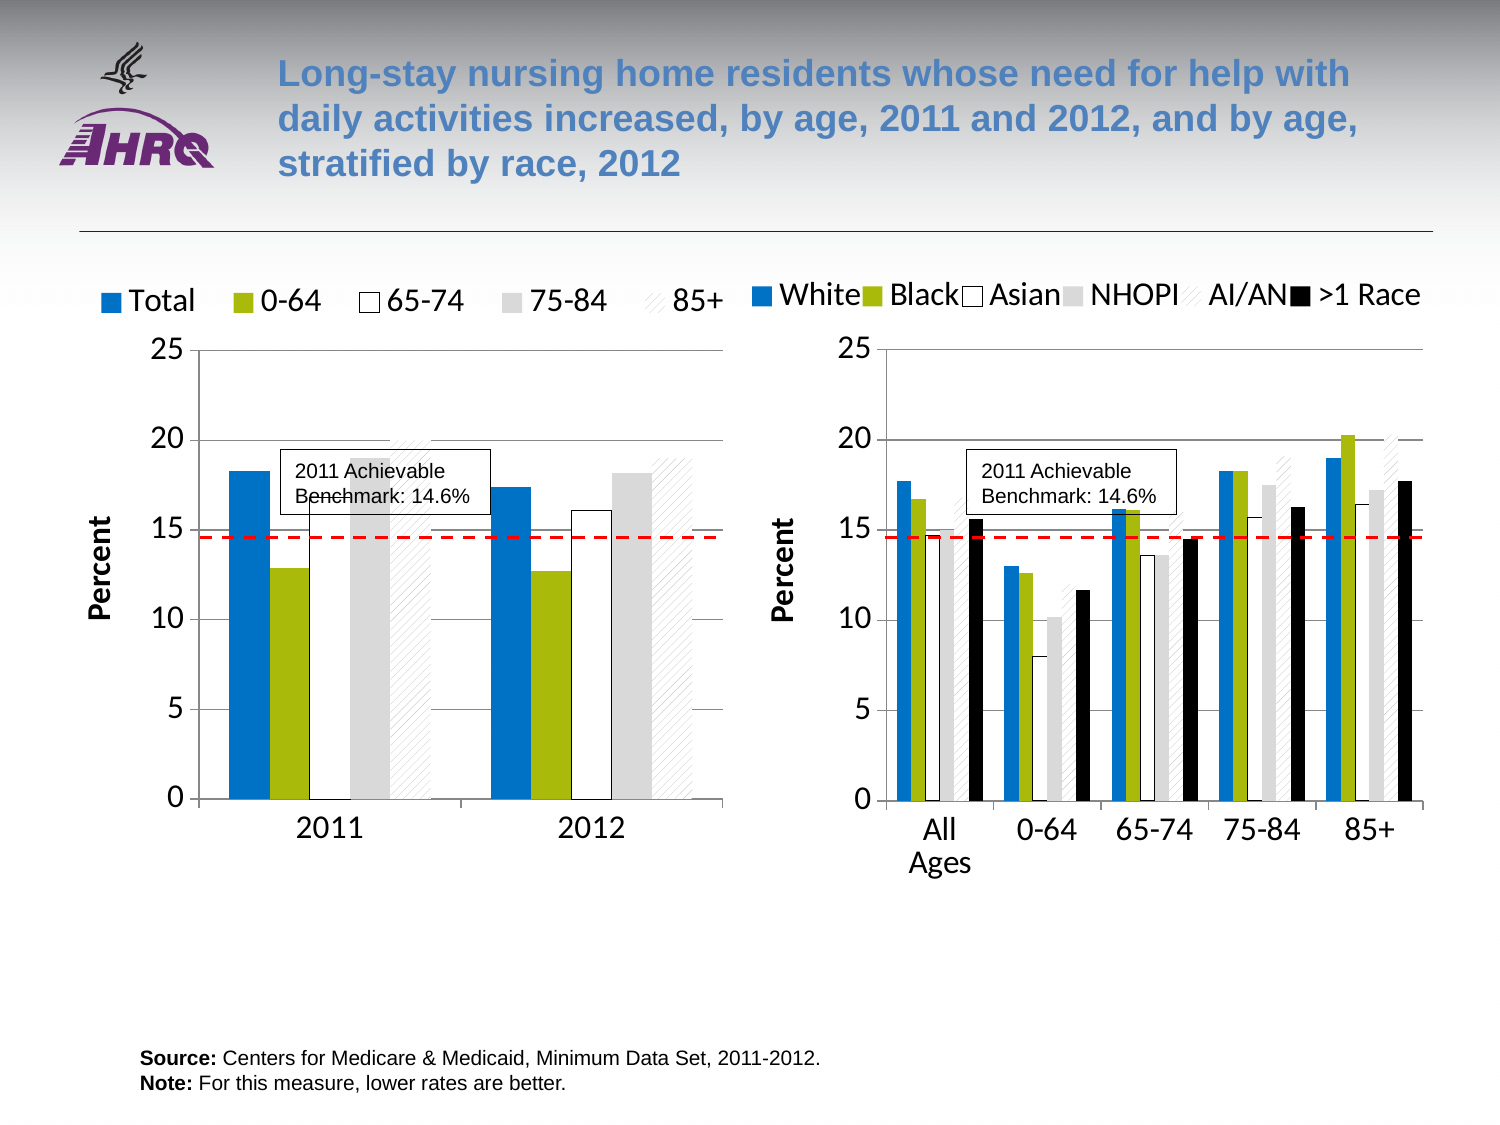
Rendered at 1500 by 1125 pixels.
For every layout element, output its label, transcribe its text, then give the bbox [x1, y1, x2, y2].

title Long-stay nursing home residents whose need for help with daily activities increased, by age, 2011 and 2012, and by age, stratified by race, 2012 [262, 45, 1425, 188]
chart [74, 254, 1426, 916]
text_box Source: Centers for Medicare & Medicaid, Minimum Data Set, 2011-2012. Note: For this measure, lower rates are better. [125, 1037, 1350, 1103]
picture [0, 0, 1500, 1125]
